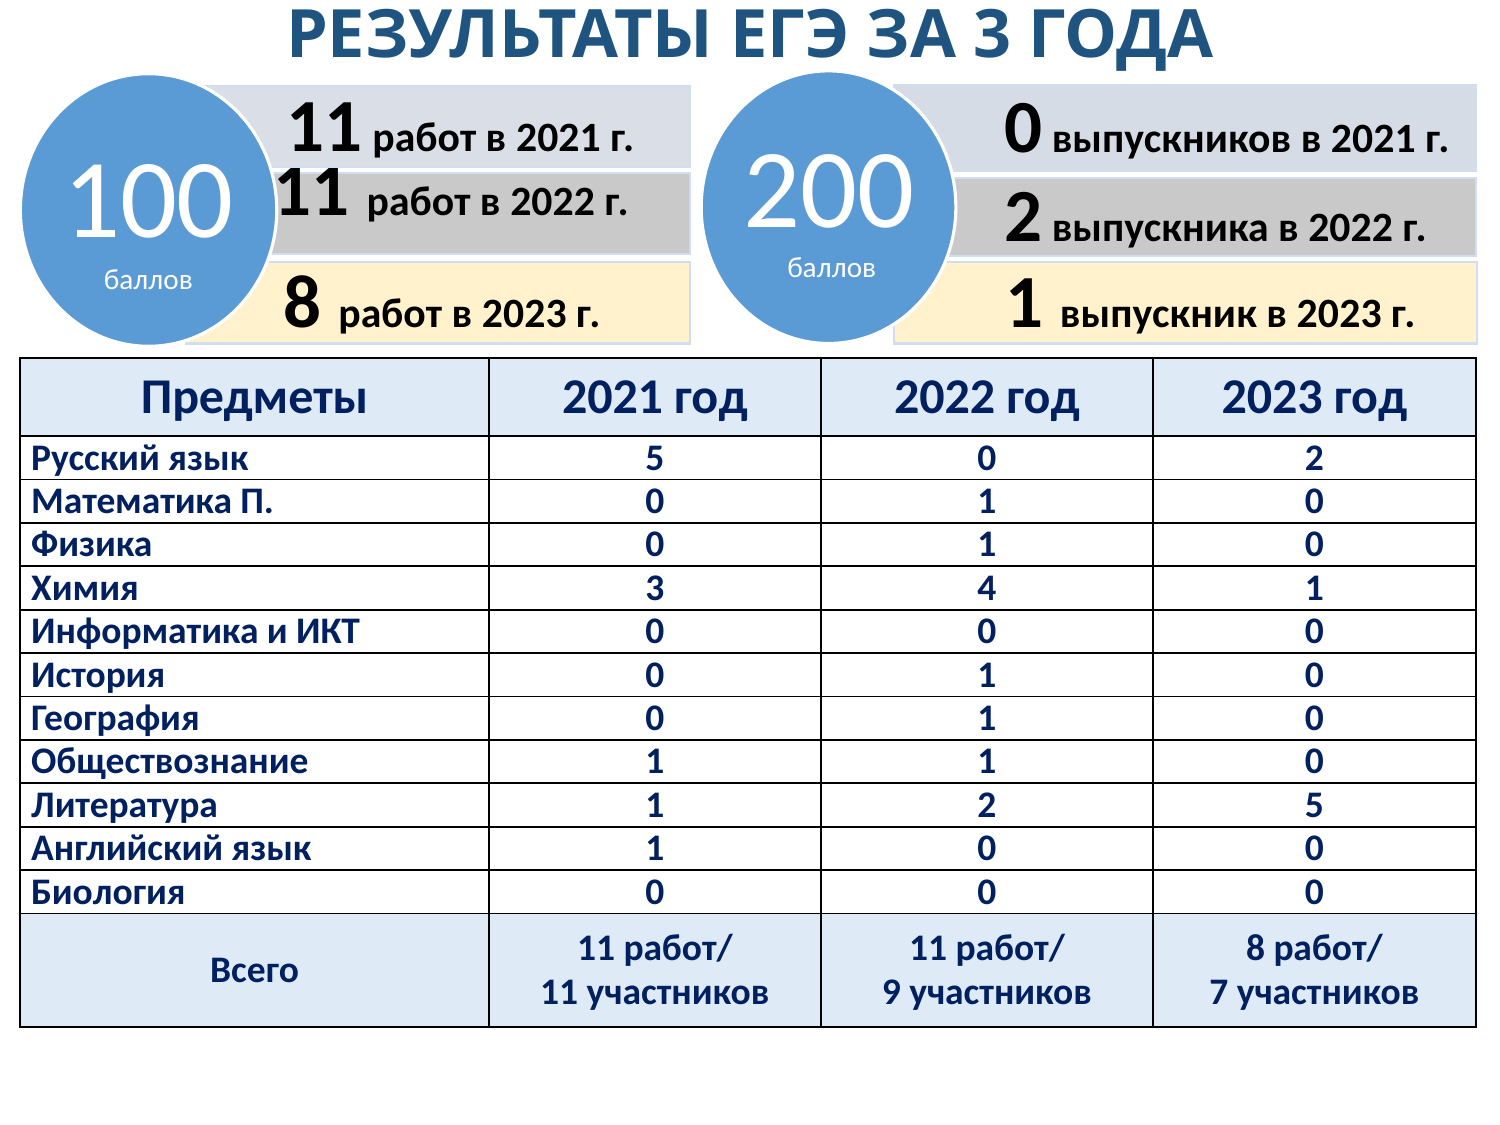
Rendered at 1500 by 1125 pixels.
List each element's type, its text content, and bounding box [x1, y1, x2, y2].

table_cell 1 [822, 480, 1152, 522]
table_cell 0 [1154, 828, 1475, 869]
table_header 2021 год [490, 359, 820, 435]
table_cell 0 [490, 871, 820, 913]
table_cell 2 [1154, 437, 1475, 479]
table_cell 0 [822, 828, 1152, 869]
table_cell 0 [1154, 524, 1475, 565]
table_cell Физика [21, 524, 488, 565]
table_cell 0 [1154, 741, 1475, 782]
table_cell Биология [21, 871, 488, 913]
table_cell 3 [490, 567, 820, 609]
table_cell 0 [490, 654, 820, 696]
table_cell Всего [21, 914, 488, 1026]
table_cell 1 [490, 784, 820, 826]
table_cell 1 [490, 828, 820, 869]
table_cell 5 [490, 437, 820, 479]
table_cell 0 [490, 611, 820, 652]
table_cell 1 [822, 654, 1152, 696]
title РЕЗУЛЬТАТЫ ЕГЭ ЗА 3 ГОДА [0, 6, 1500, 66]
table_cell 8 работ/ 7 участников [1154, 914, 1475, 1026]
table_cell 0 [1154, 871, 1475, 913]
table_cell 11 работ/ 9 участников [822, 914, 1152, 1026]
table_cell 1 [1154, 567, 1475, 609]
table_cell 0 [1154, 697, 1475, 739]
table_cell Обществознание [21, 741, 488, 782]
table_header 2022 год [822, 359, 1152, 435]
table_cell 5 [1154, 784, 1475, 826]
table_cell Химия [21, 567, 488, 609]
table_cell 0 [490, 480, 820, 522]
table_cell Математика П. [21, 480, 488, 522]
table_cell 0 [822, 437, 1152, 479]
table_cell Информатика и ИКТ [21, 611, 488, 652]
table_cell Русский язык [21, 437, 488, 479]
table_cell Литература [21, 784, 488, 826]
table_cell 0 [490, 524, 820, 565]
table_cell 1 [822, 697, 1152, 739]
table_cell 1 [490, 741, 820, 782]
table_cell 0 [1154, 611, 1475, 652]
table_cell География [21, 697, 488, 739]
table_cell 4 [822, 567, 1152, 609]
table_header Предметы [21, 359, 488, 435]
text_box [20, 70, 1477, 347]
table_cell 2 [822, 784, 1152, 826]
table_cell 0 [1154, 480, 1475, 522]
table_cell 0 [490, 697, 820, 739]
table_cell 0 [822, 871, 1152, 913]
table_cell 1 [822, 741, 1152, 782]
table_cell 1 [822, 524, 1152, 565]
table_cell 0 [822, 611, 1152, 652]
table_cell 11 работ/ 11 участников [490, 914, 820, 1026]
table_header 2023 год [1154, 359, 1475, 435]
table_cell История [21, 654, 488, 696]
table_cell 0 [1154, 654, 1475, 696]
table_cell Английский язык [21, 828, 488, 869]
